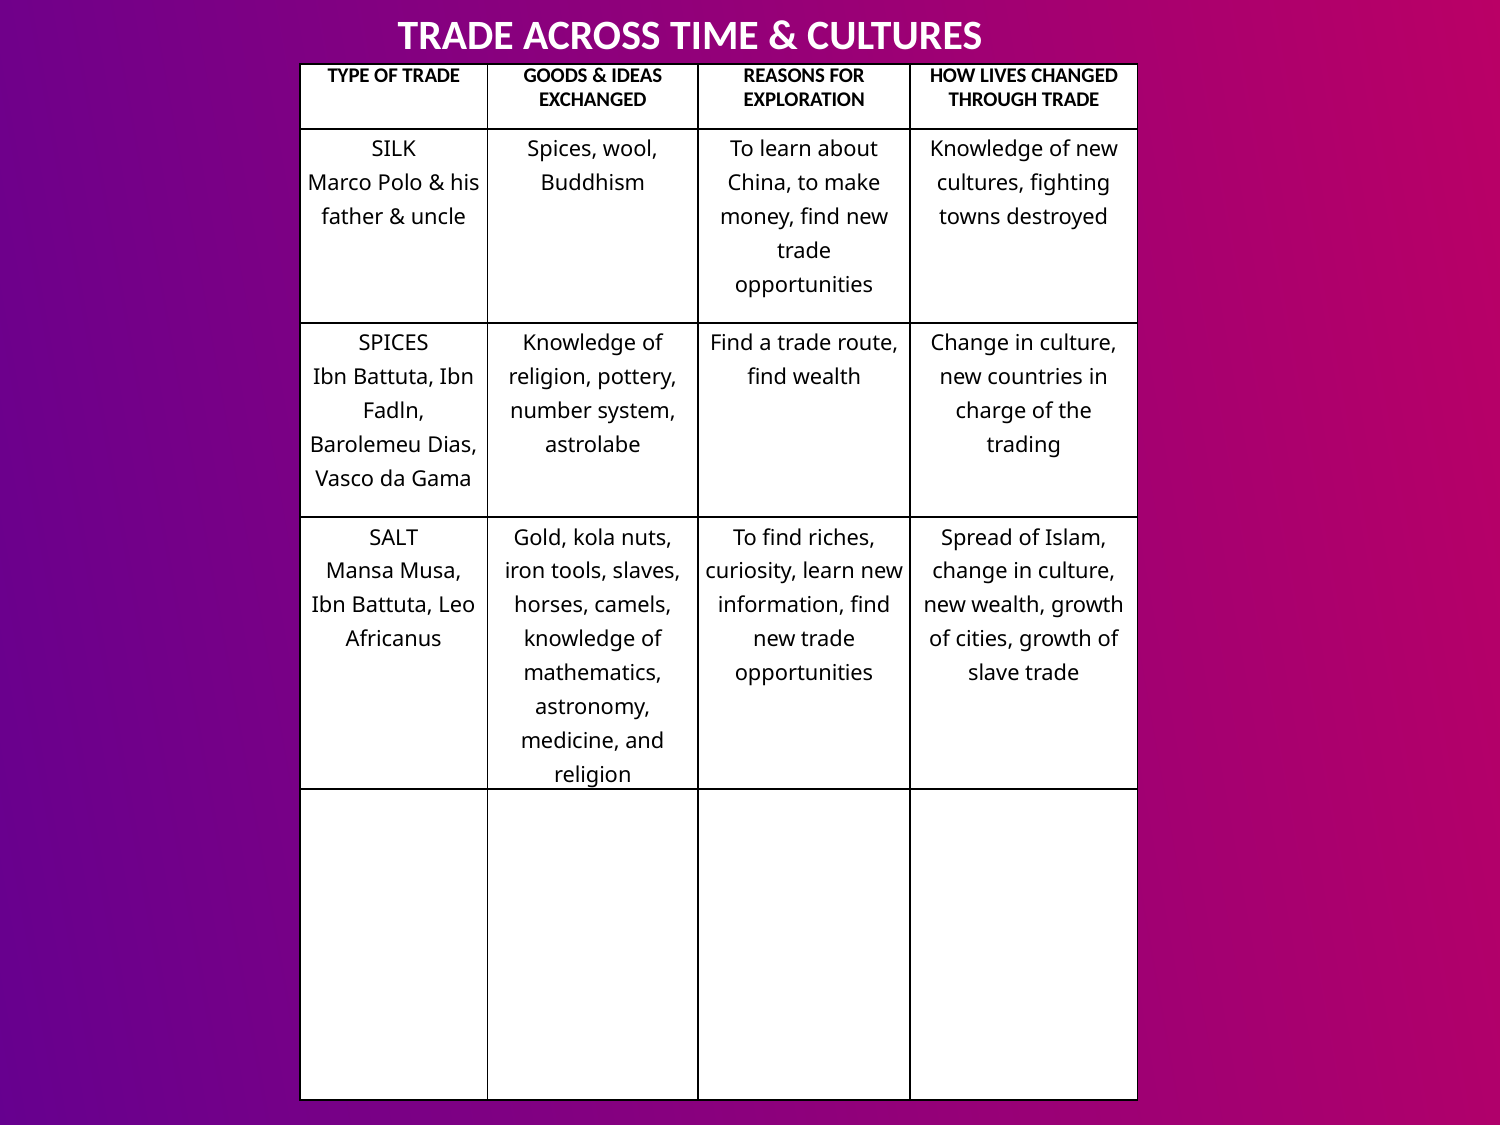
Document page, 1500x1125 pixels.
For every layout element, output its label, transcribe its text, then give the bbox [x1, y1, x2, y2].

table_header GOODS & IDEAS EXCHANGED [488, 65, 697, 128]
table_cell Knowledge of new cultures, fighting towns destroyed [911, 130, 1137, 322]
table_cell Gold, kola nuts, iron tools, slaves, horses, camels, knowledge of mathematics, astronomy, medicine, and religion [488, 518, 697, 788]
table_header HOW LIVES CHANGED THROUGH TRADE [911, 65, 1137, 128]
table_cell [488, 790, 697, 1099]
table_cell [699, 790, 909, 1099]
table_cell Change in culture, new countries in charge of the trading [911, 324, 1137, 516]
table_cell SALT Mansa Musa, Ibn Battuta, Leo Africanus [301, 518, 487, 788]
table_cell Find a trade route, find wealth [699, 324, 909, 516]
table_header REASONS FOR EXPLORATION [699, 65, 909, 128]
table_cell To find riches, curiosity, learn new information, find new trade opportunities [699, 518, 909, 788]
table_cell Spices, wool, Buddhism [488, 130, 697, 322]
table_header TYPE OF TRADE [301, 65, 487, 128]
table_cell Knowledge of religion, pottery, number system, astrolabe [488, 324, 697, 516]
text_box TRADE ACROSS TIME & CULTURES [382, 0, 998, 63]
table_cell [911, 790, 1137, 1099]
table_cell SPICES Ibn Battuta, Ibn Fadln, Barolemeu Dias, Vasco da Gama [301, 324, 487, 516]
table_cell To learn about China, to make money, find new trade opportunities [699, 130, 909, 322]
table_cell SILK Marco Polo & his father & uncle [301, 130, 487, 322]
table_cell Spread of Islam, change in culture, new wealth, growth of cities, growth of slave trade [911, 518, 1137, 788]
table_cell [301, 790, 487, 1099]
